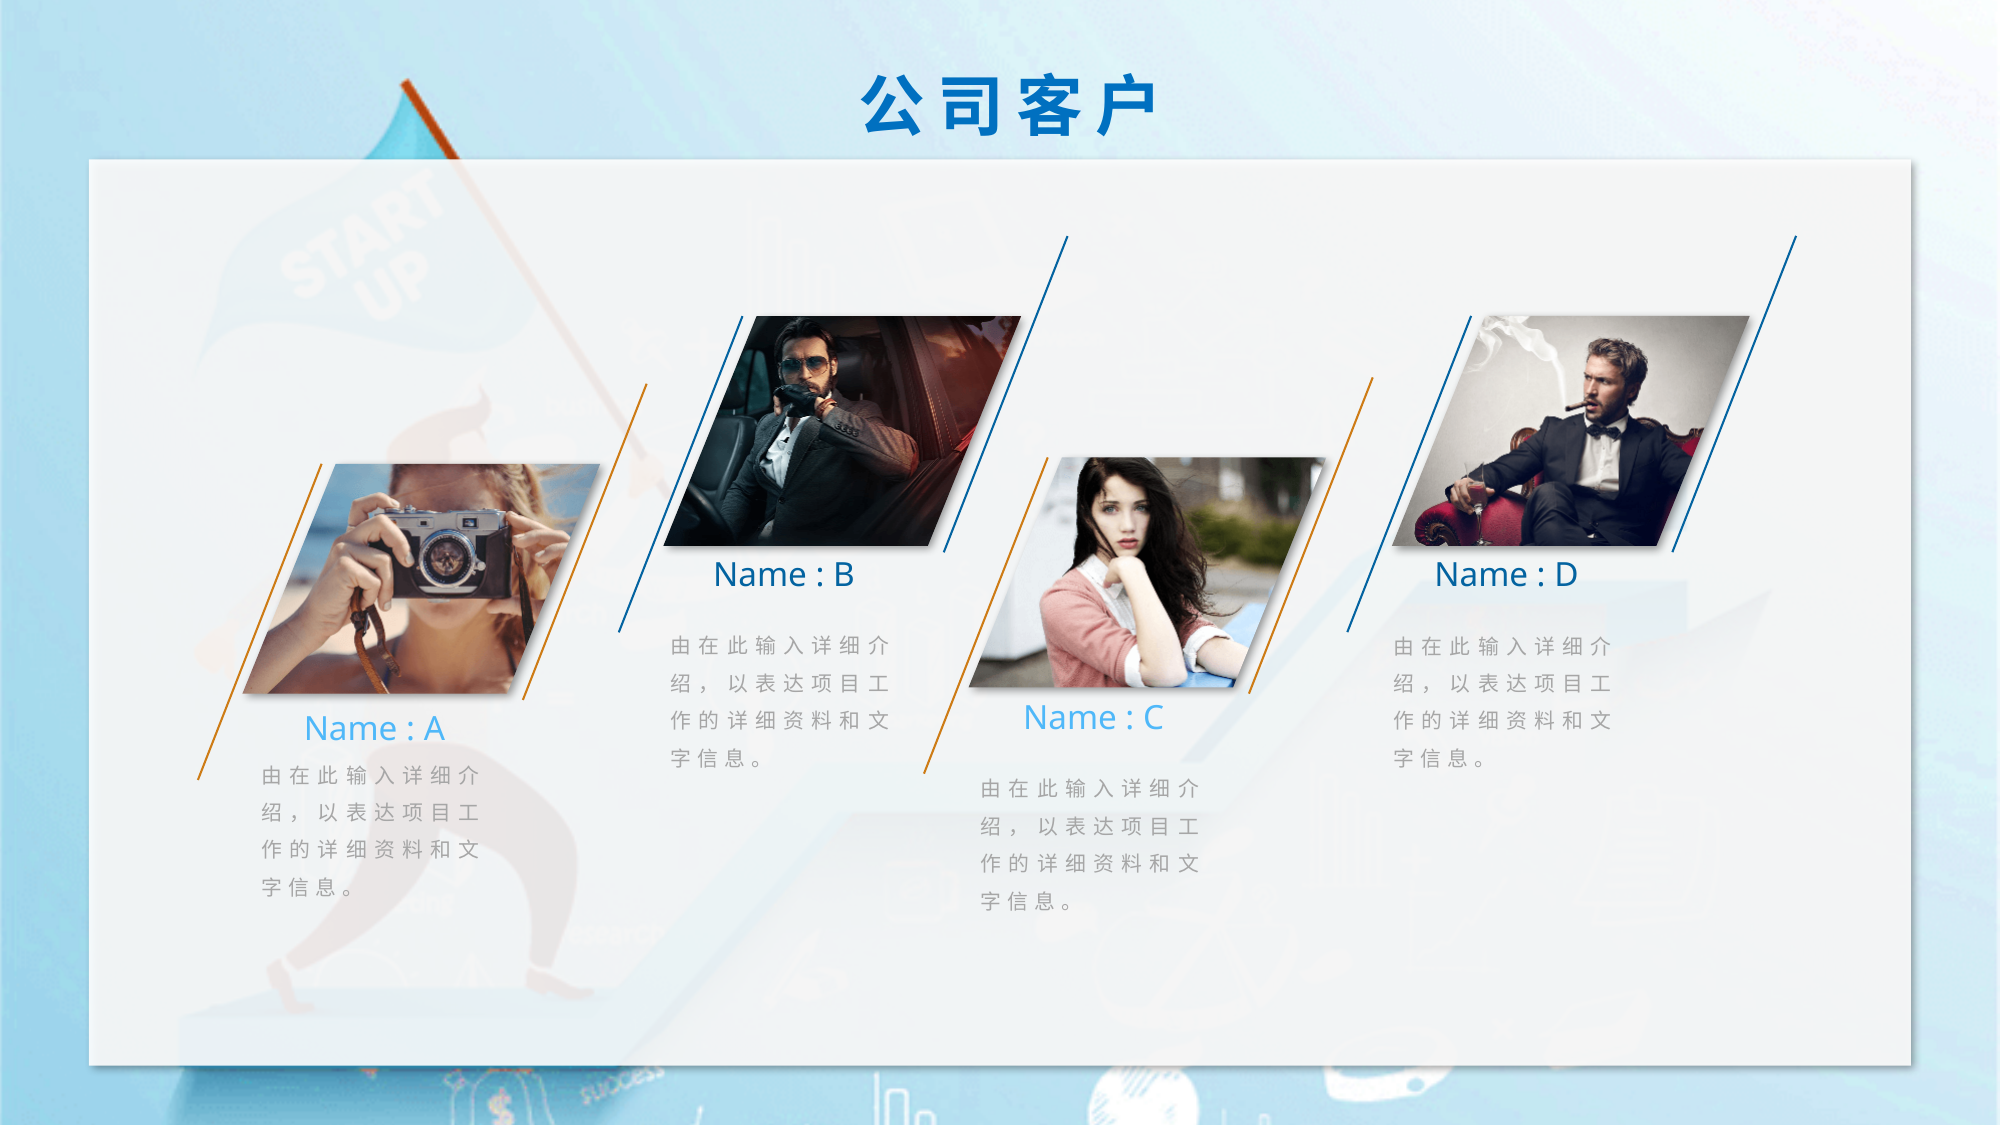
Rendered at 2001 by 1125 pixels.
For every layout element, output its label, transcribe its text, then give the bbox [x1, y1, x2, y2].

text_box 公司客户 [743, 58, 1278, 150]
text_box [522, 383, 647, 701]
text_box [1357, 545, 1656, 789]
text_box [322, 462, 522, 695]
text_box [225, 700, 524, 905]
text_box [1672, 235, 1797, 553]
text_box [943, 236, 1068, 553]
picture [0, 0, 2000, 1125]
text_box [1347, 315, 1472, 545]
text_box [197, 463, 322, 780]
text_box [944, 688, 1244, 932]
text_box [1048, 456, 1248, 688]
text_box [618, 316, 743, 545]
text_box [1472, 314, 1672, 547]
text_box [1248, 377, 1373, 694]
text_box [743, 315, 943, 545]
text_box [923, 457, 1048, 774]
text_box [634, 545, 934, 789]
